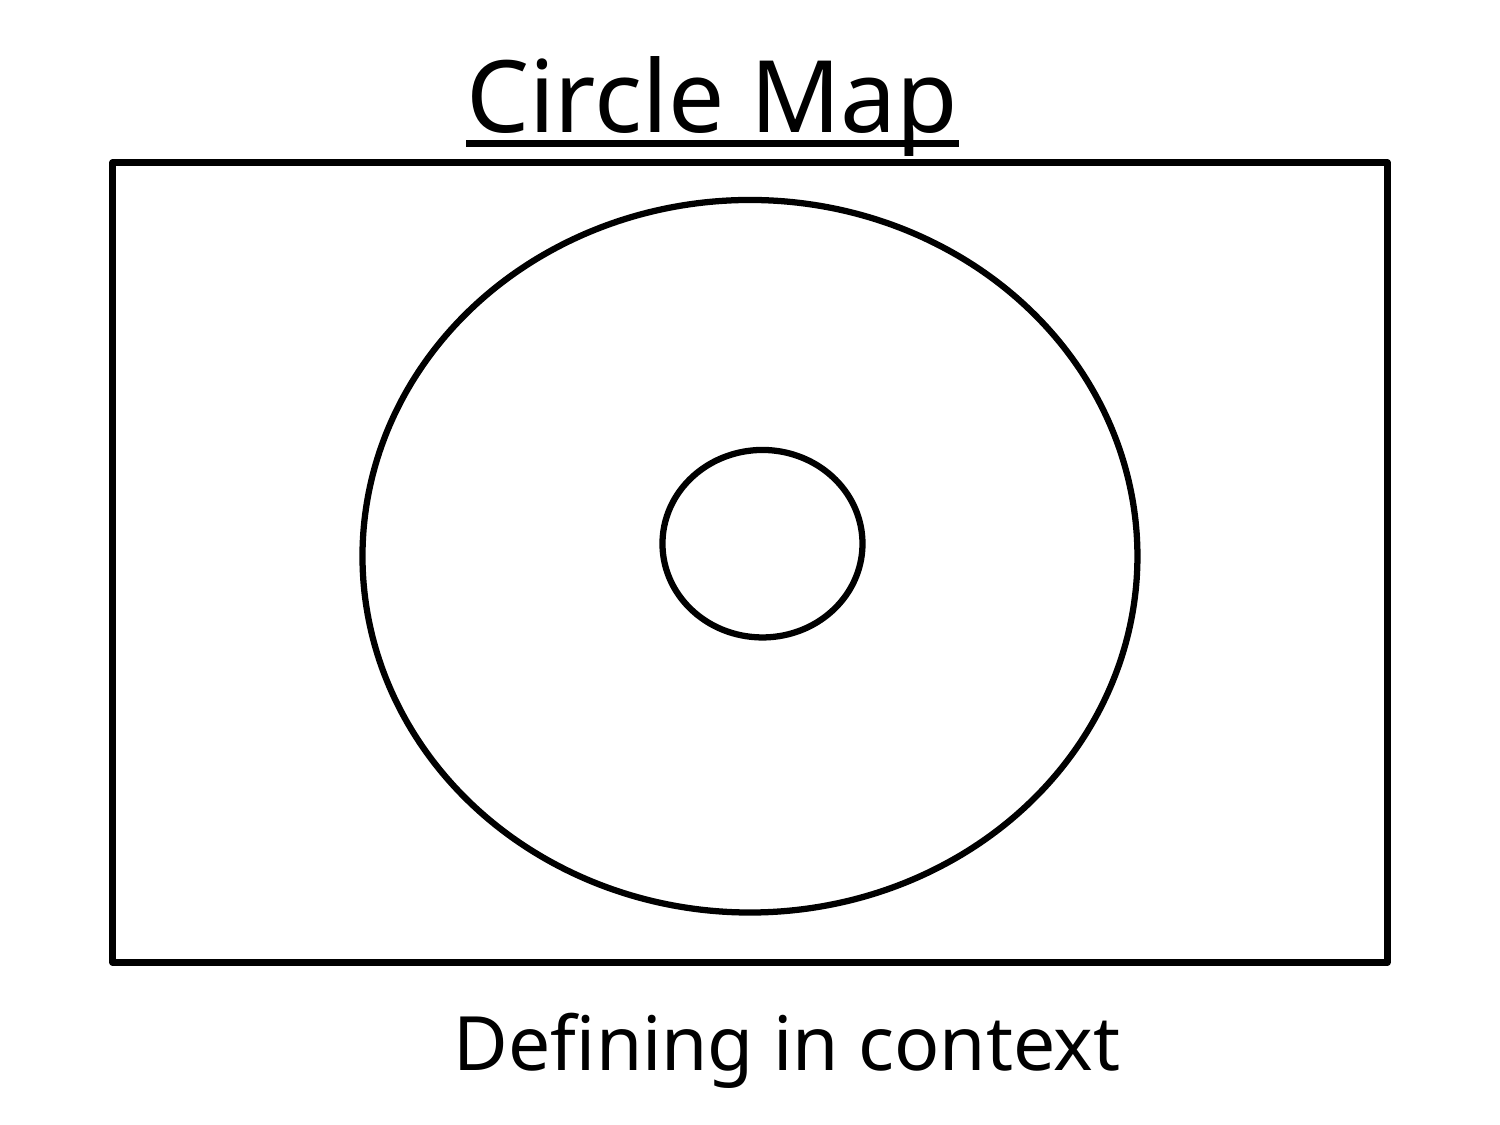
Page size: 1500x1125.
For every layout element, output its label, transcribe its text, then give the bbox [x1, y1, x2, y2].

text_box [110, 160, 1389, 965]
text_box [360, 197, 1140, 915]
subtitle Circle Map [399, 24, 1025, 160]
text_box [660, 447, 865, 640]
text_box Defining in context [362, 987, 1213, 1125]
